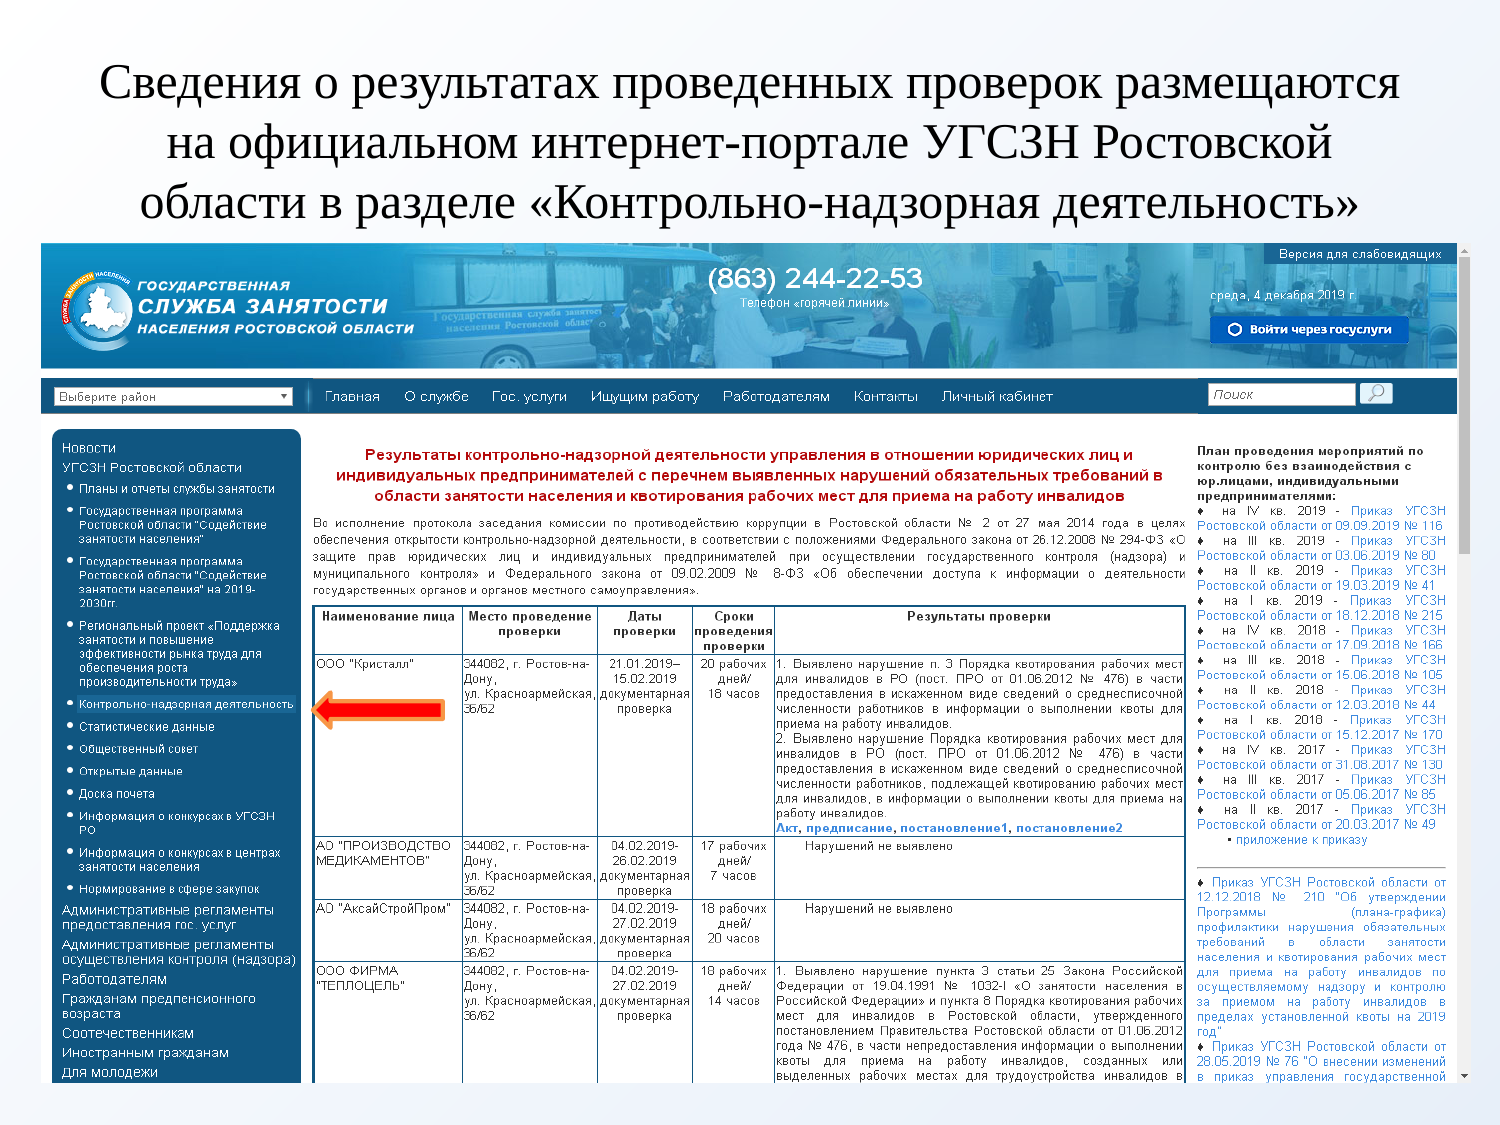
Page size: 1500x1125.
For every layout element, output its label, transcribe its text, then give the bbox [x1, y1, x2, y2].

title Сведения о результатах проведенных проверок размещаются на официальном интернет-портале УГСЗН Ростовской области в разделе «Контрольно-надзорная деятельность» [75, 45, 1425, 233]
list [41, 243, 1471, 1083]
